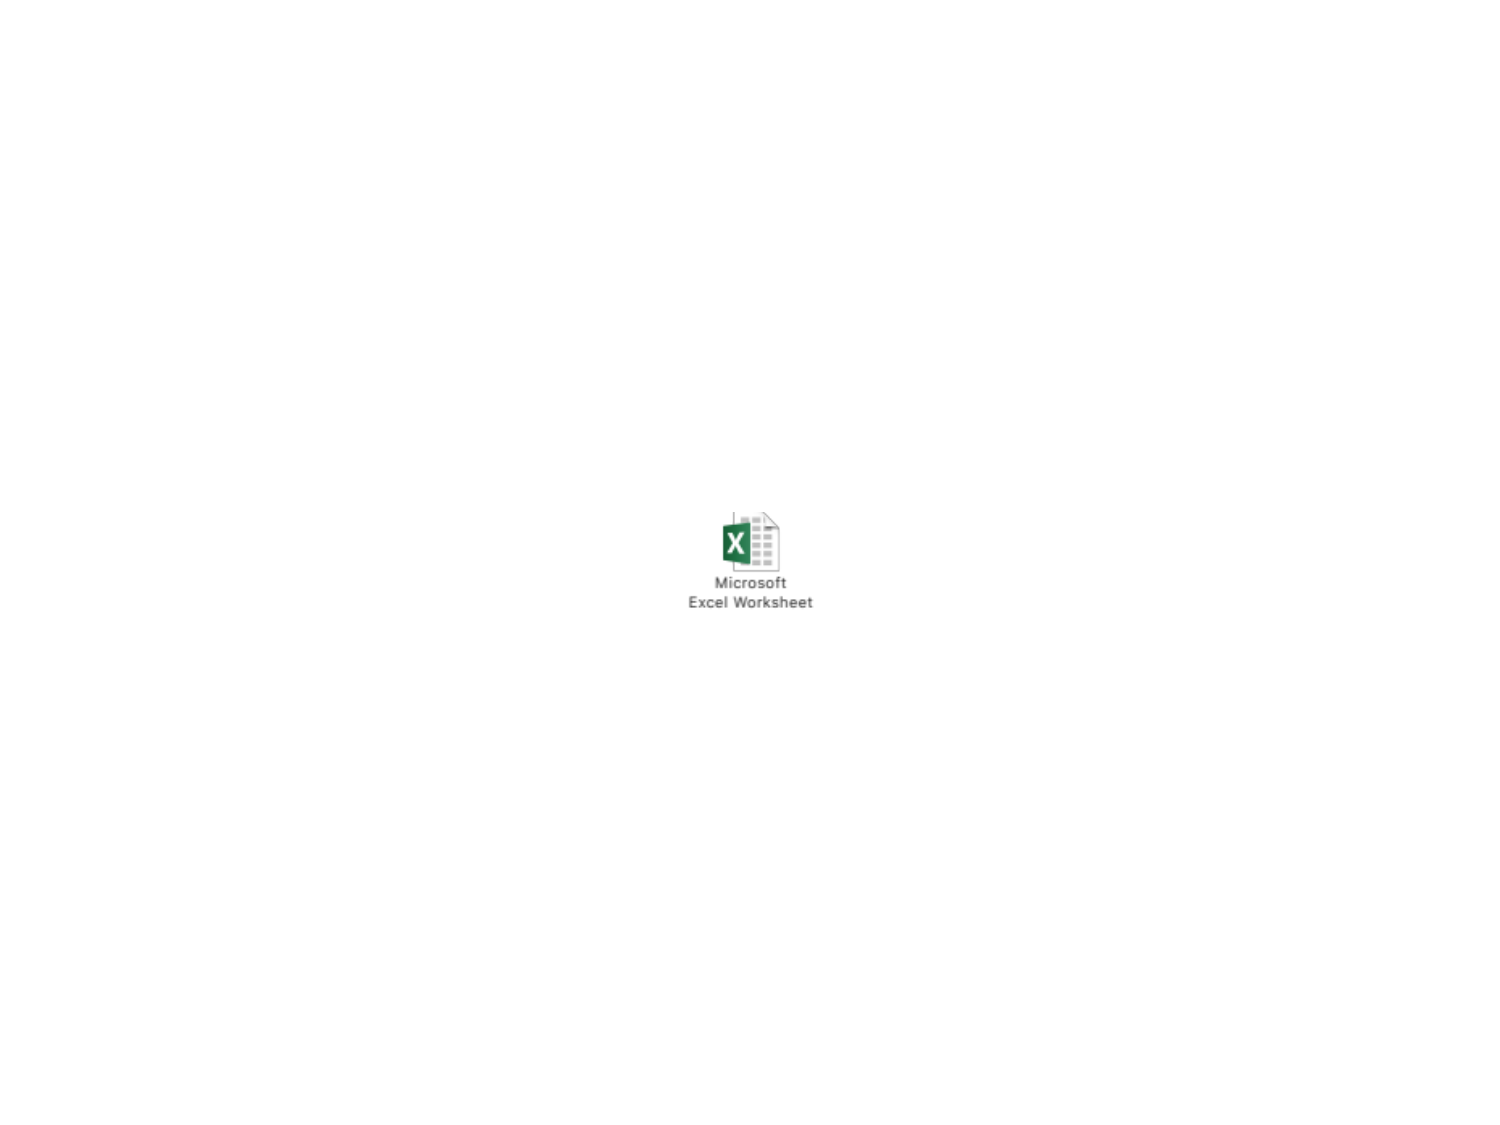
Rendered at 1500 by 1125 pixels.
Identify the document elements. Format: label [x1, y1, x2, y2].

text_box [670, 512, 830, 613]
